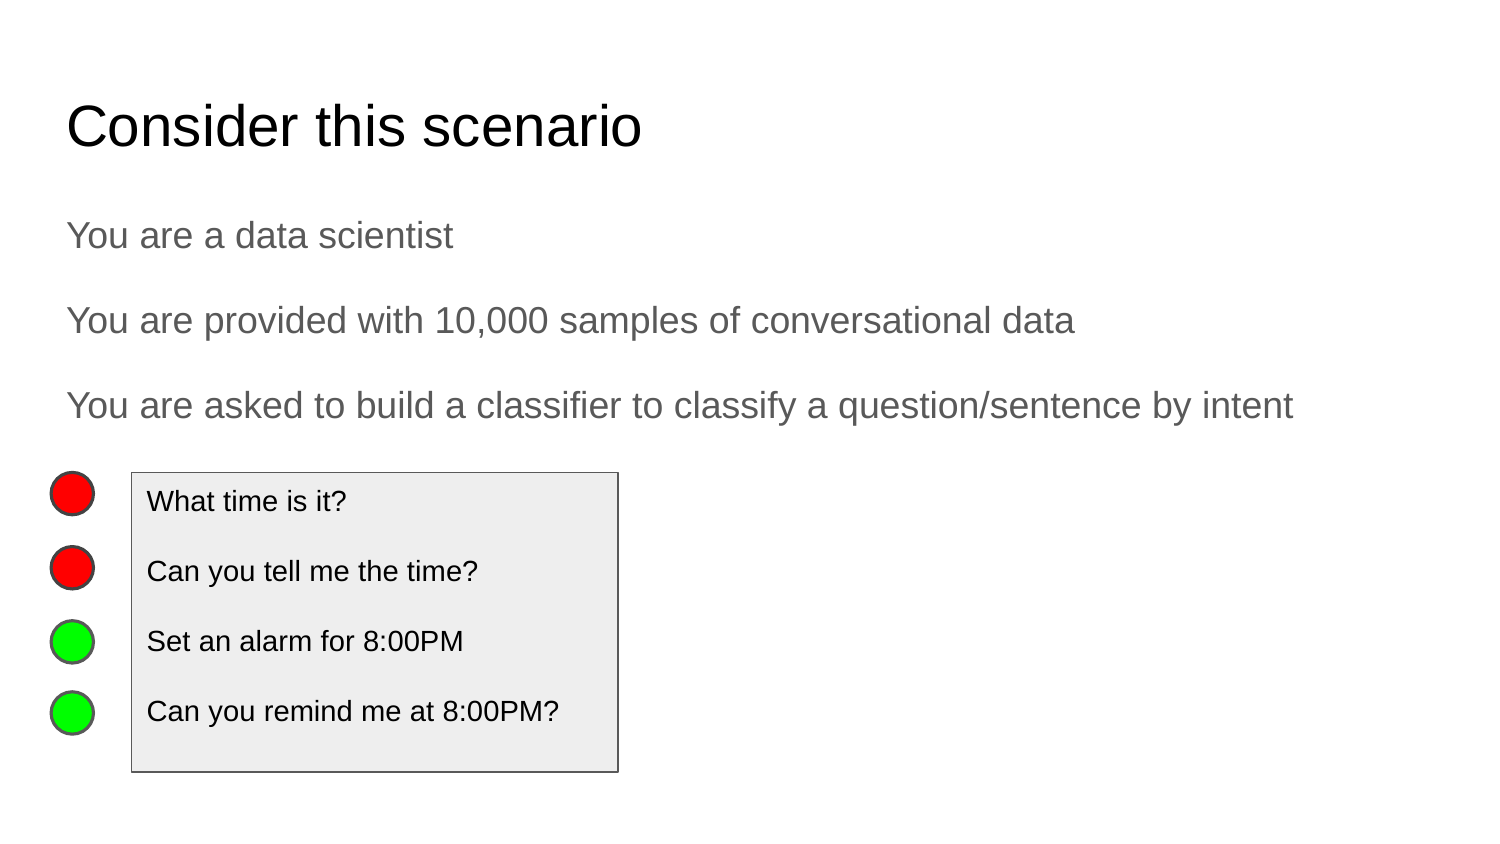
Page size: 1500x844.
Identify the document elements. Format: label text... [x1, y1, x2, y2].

text_box [51, 691, 94, 735]
text_box [51, 620, 94, 664]
text_box [51, 546, 94, 589]
list You are a data scientist You are provided with 10,000 samples of conversational data You are asked to build a classifier to classify a question/sentence by intent [51, 189, 1449, 750]
text_box What time is it? Can you tell me the time? Set an alarm for 8:00PM Can you remind me at 8:00PM? [131, 472, 619, 773]
text_box [51, 472, 94, 515]
title Consider this scenario [51, 72, 1449, 167]
